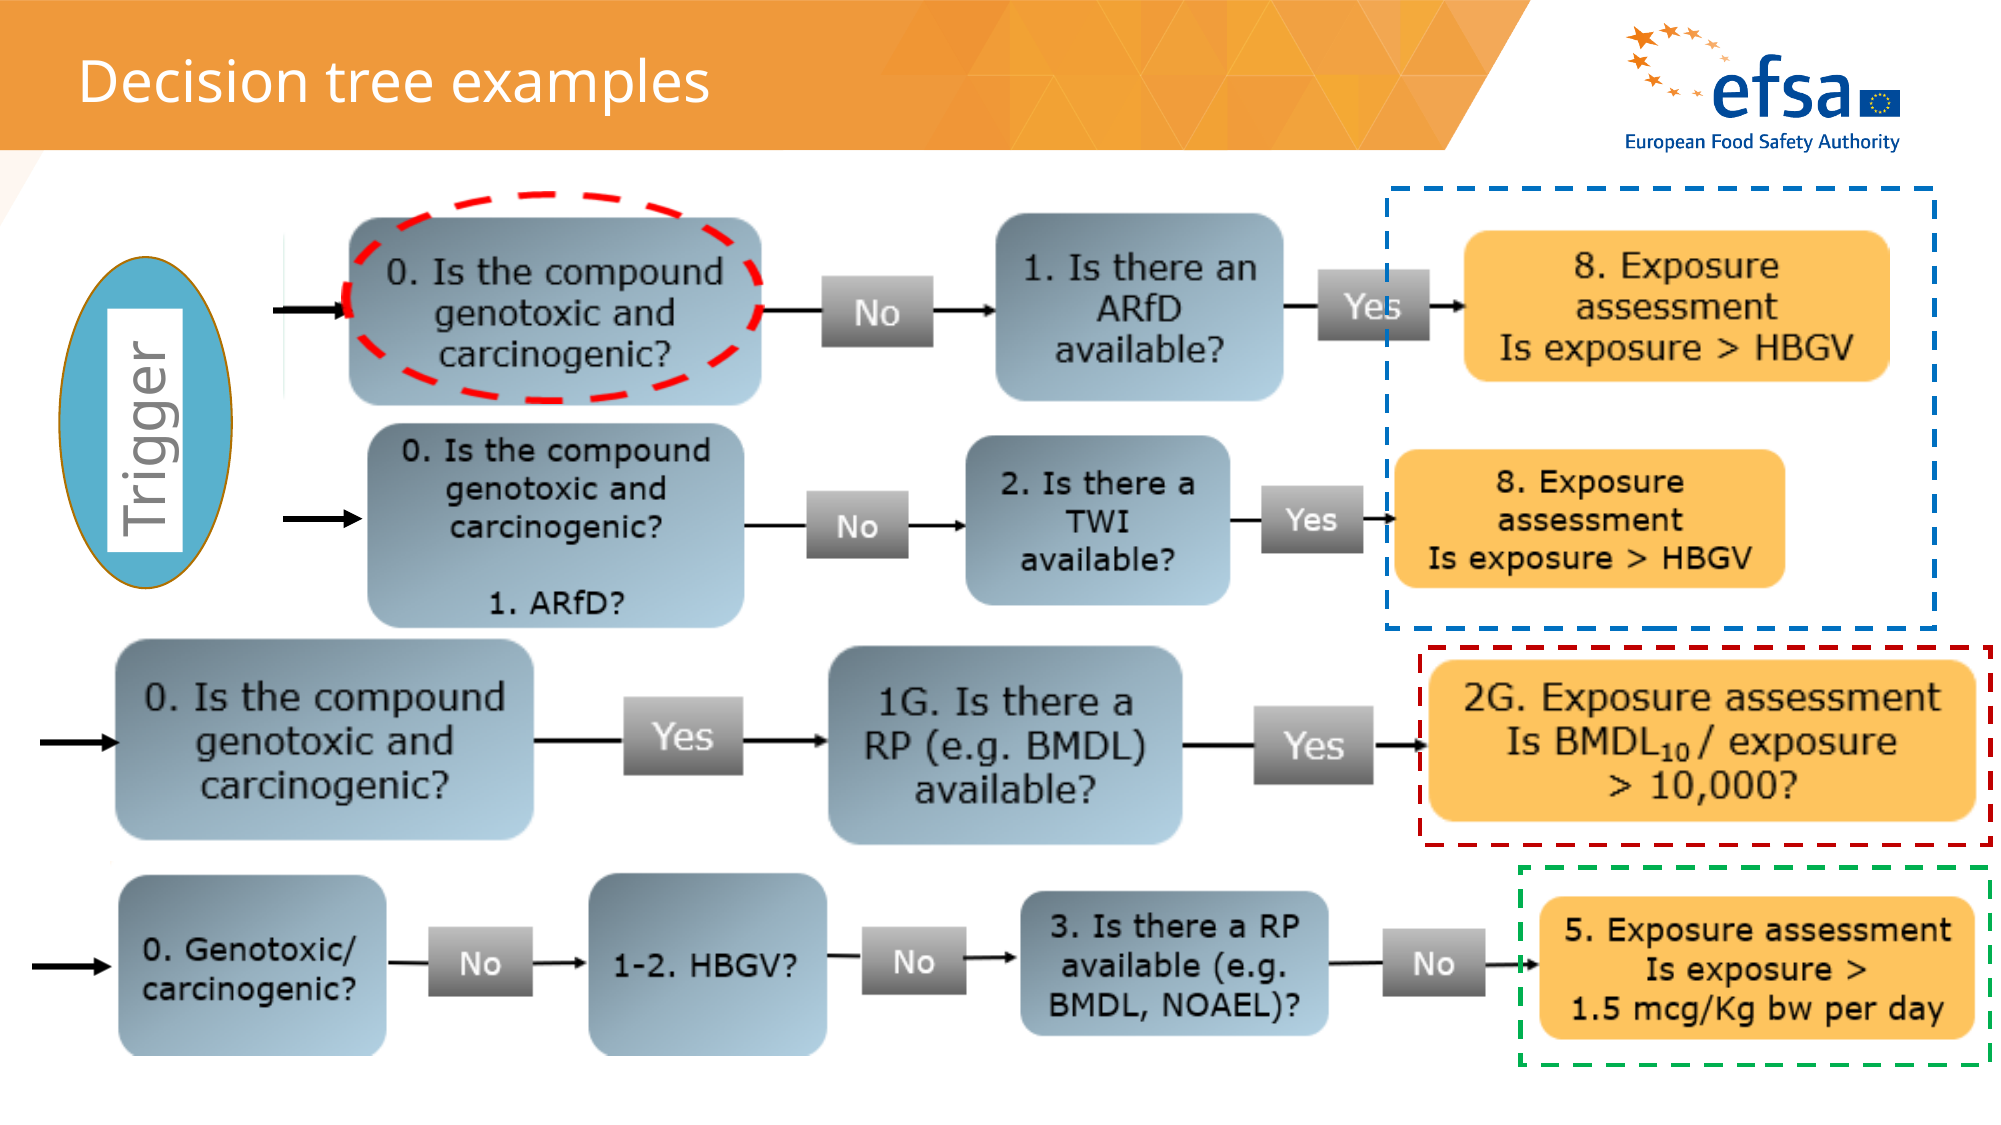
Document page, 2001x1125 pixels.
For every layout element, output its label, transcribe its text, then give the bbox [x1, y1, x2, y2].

text_box [1386, 187, 1936, 628]
picture [0, 0, 2000, 1125]
text_box Trigger [107, 308, 183, 553]
title Decision tree examples [63, 10, 1743, 158]
text_box [58, 256, 233, 590]
text_box [1519, 867, 1991, 1066]
